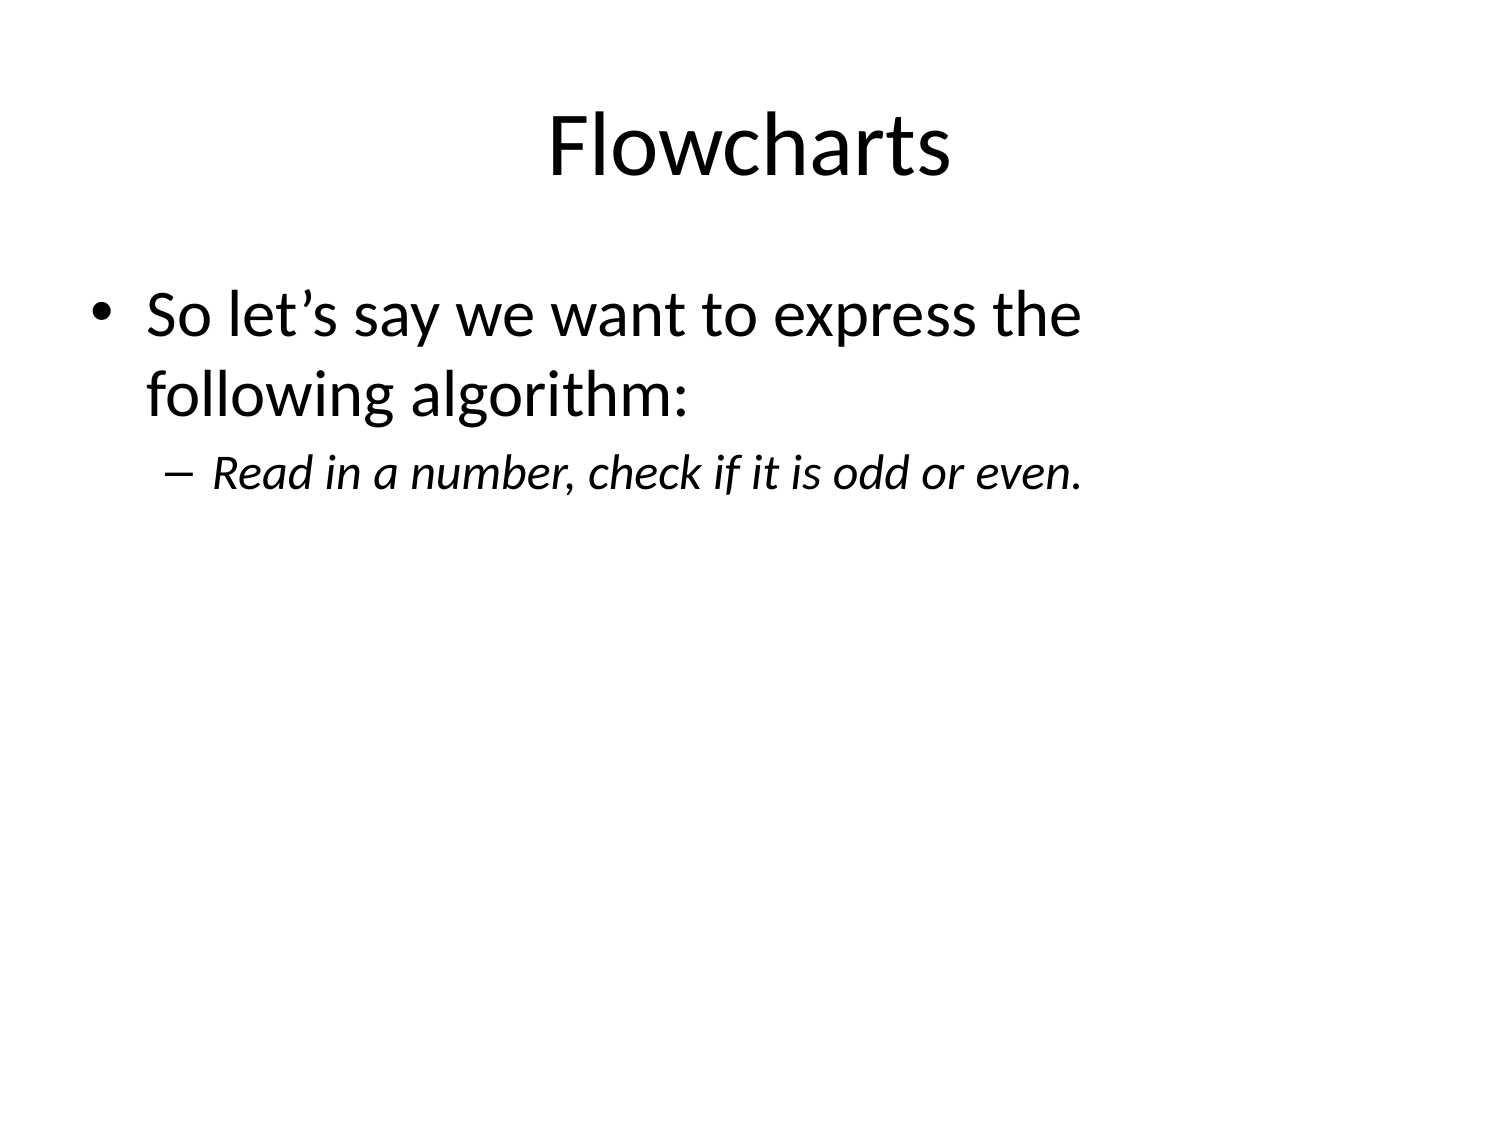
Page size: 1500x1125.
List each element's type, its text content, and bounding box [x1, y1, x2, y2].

title Flowcharts [75, 45, 1425, 233]
list So let’s say we want to express the following algorithm: Read in a number, check if it is odd or even. [75, 262, 1317, 1005]
